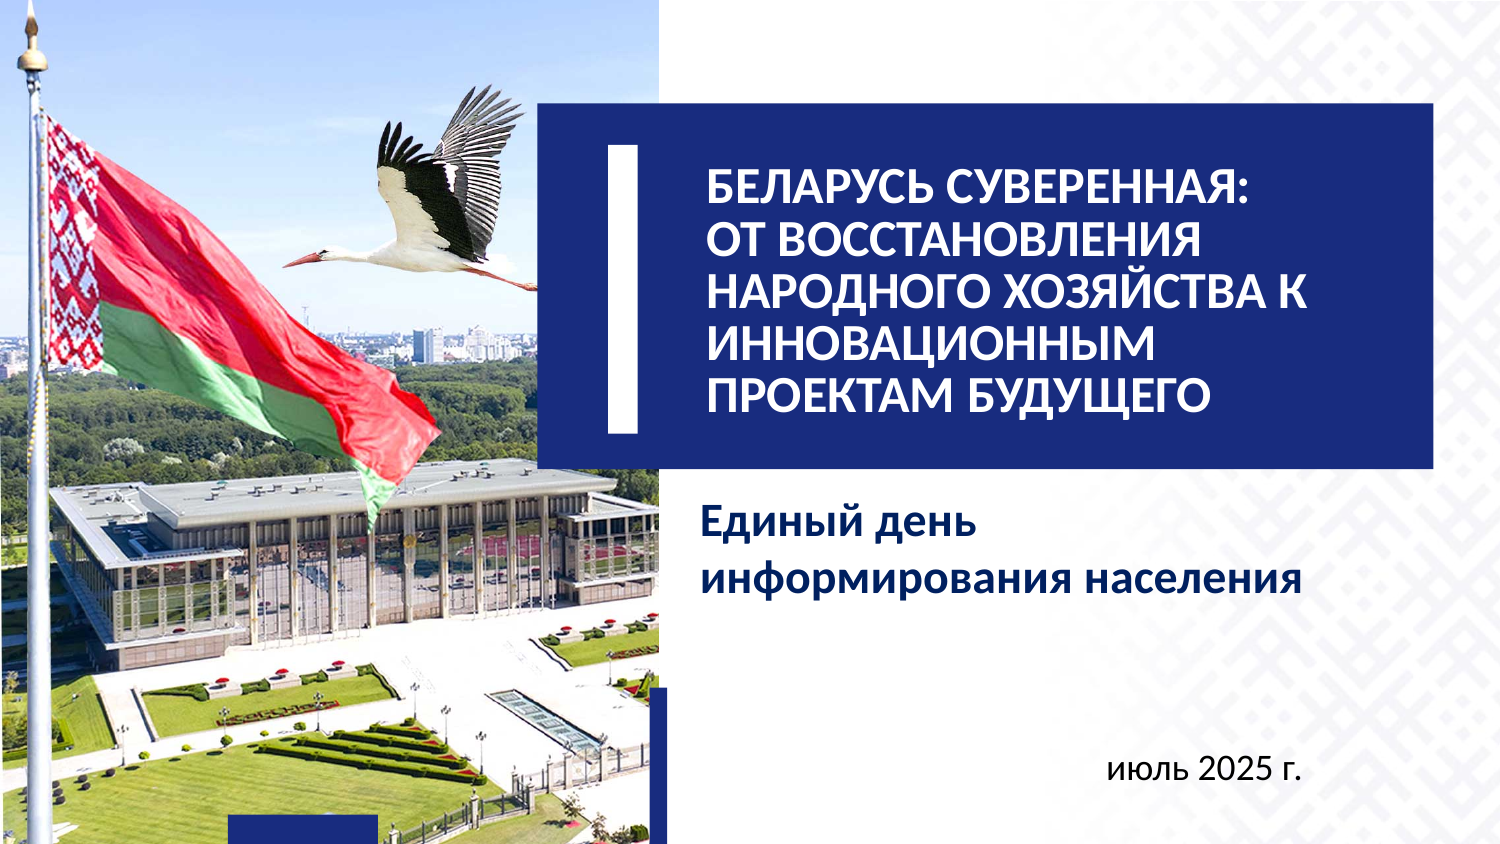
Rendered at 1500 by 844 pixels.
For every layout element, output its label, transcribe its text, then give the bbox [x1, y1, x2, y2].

text_box [663, 101, 884, 471]
text_box Единый день информирования населения [685, 480, 884, 669]
text_box [663, 686, 669, 844]
text_box БЕЛАРУСЬ СУВЕРЕННАЯ: ОТ ВОССТАНОВЛЕНИЯ НАРОДНОГО ХОЗЯЙСТВА К ИННОВАЦИОННЫМ ПРОЕКТАМ БУДУЩЕГО [691, 154, 884, 430]
picture [0, 0, 659, 844]
picture [889, 0, 1500, 844]
